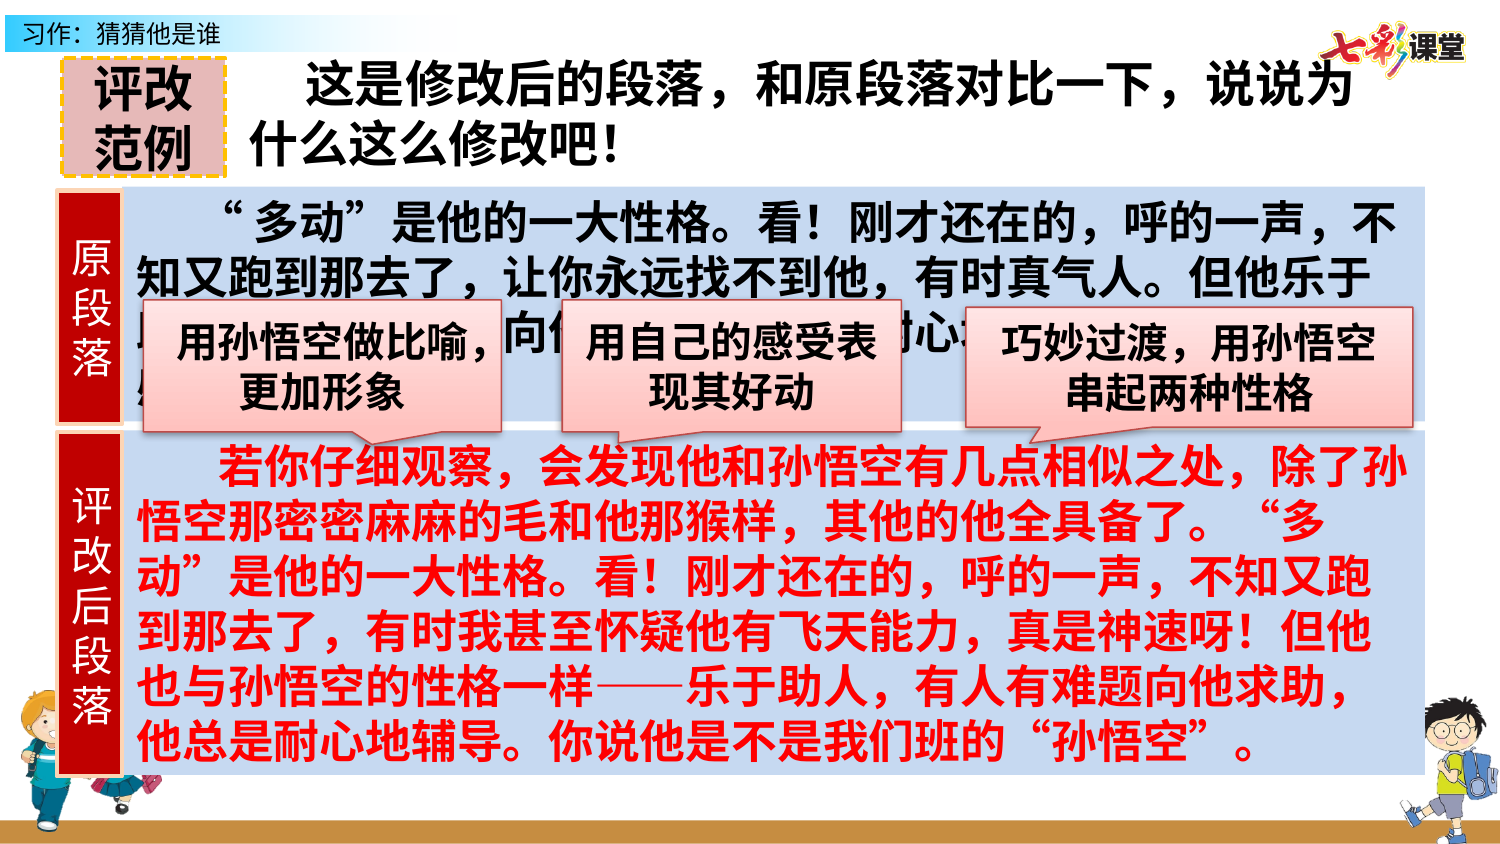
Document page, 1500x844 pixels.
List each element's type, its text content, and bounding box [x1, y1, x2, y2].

picture [1316, 20, 1468, 80]
text_box 巧妙过渡，用孙悟空串起两种性格 [965, 306, 1414, 444]
text_box 用孙悟空做比喻，更加形象 [142, 299, 503, 446]
text_box 评改范例 [60, 56, 227, 178]
picture [1358, 684, 1500, 844]
text_box 评改后段落 [55, 430, 124, 778]
text_box “多动”是他的一大性格。看！刚才还在的，呼的一声，不知又跑到那去了，让你永远找不到他，有时真气人。但他乐于助人，有人有难题向他求助，他总是耐心地辅导，又让我们很感动。 [122, 186, 1425, 422]
text_box 若你仔细观察，会发现他和孙悟空有几点相似之处，除了孙悟空那密密麻麻的毛和他那猴样，其他的他全具备了。“多动”是他的一大性格。看！刚才还在的，呼的一声，不知又跑到那去了，有时我甚至怀疑他有飞天能力，真是神速呀！但他也与孙悟空的性格一样——乐于助人，有人有难题向他求助，他总是耐心地辅导。你说他是不是我们班的“孙悟空”。 [124, 430, 1425, 775]
text_box 用自己的感受表现其好动 [561, 299, 903, 444]
text_box 原段落 [55, 188, 124, 426]
text_box 这是修改后的段落，和原段落对比一下，说说为什么这么修改吧！ [233, 44, 1384, 180]
picture [21, 690, 162, 832]
